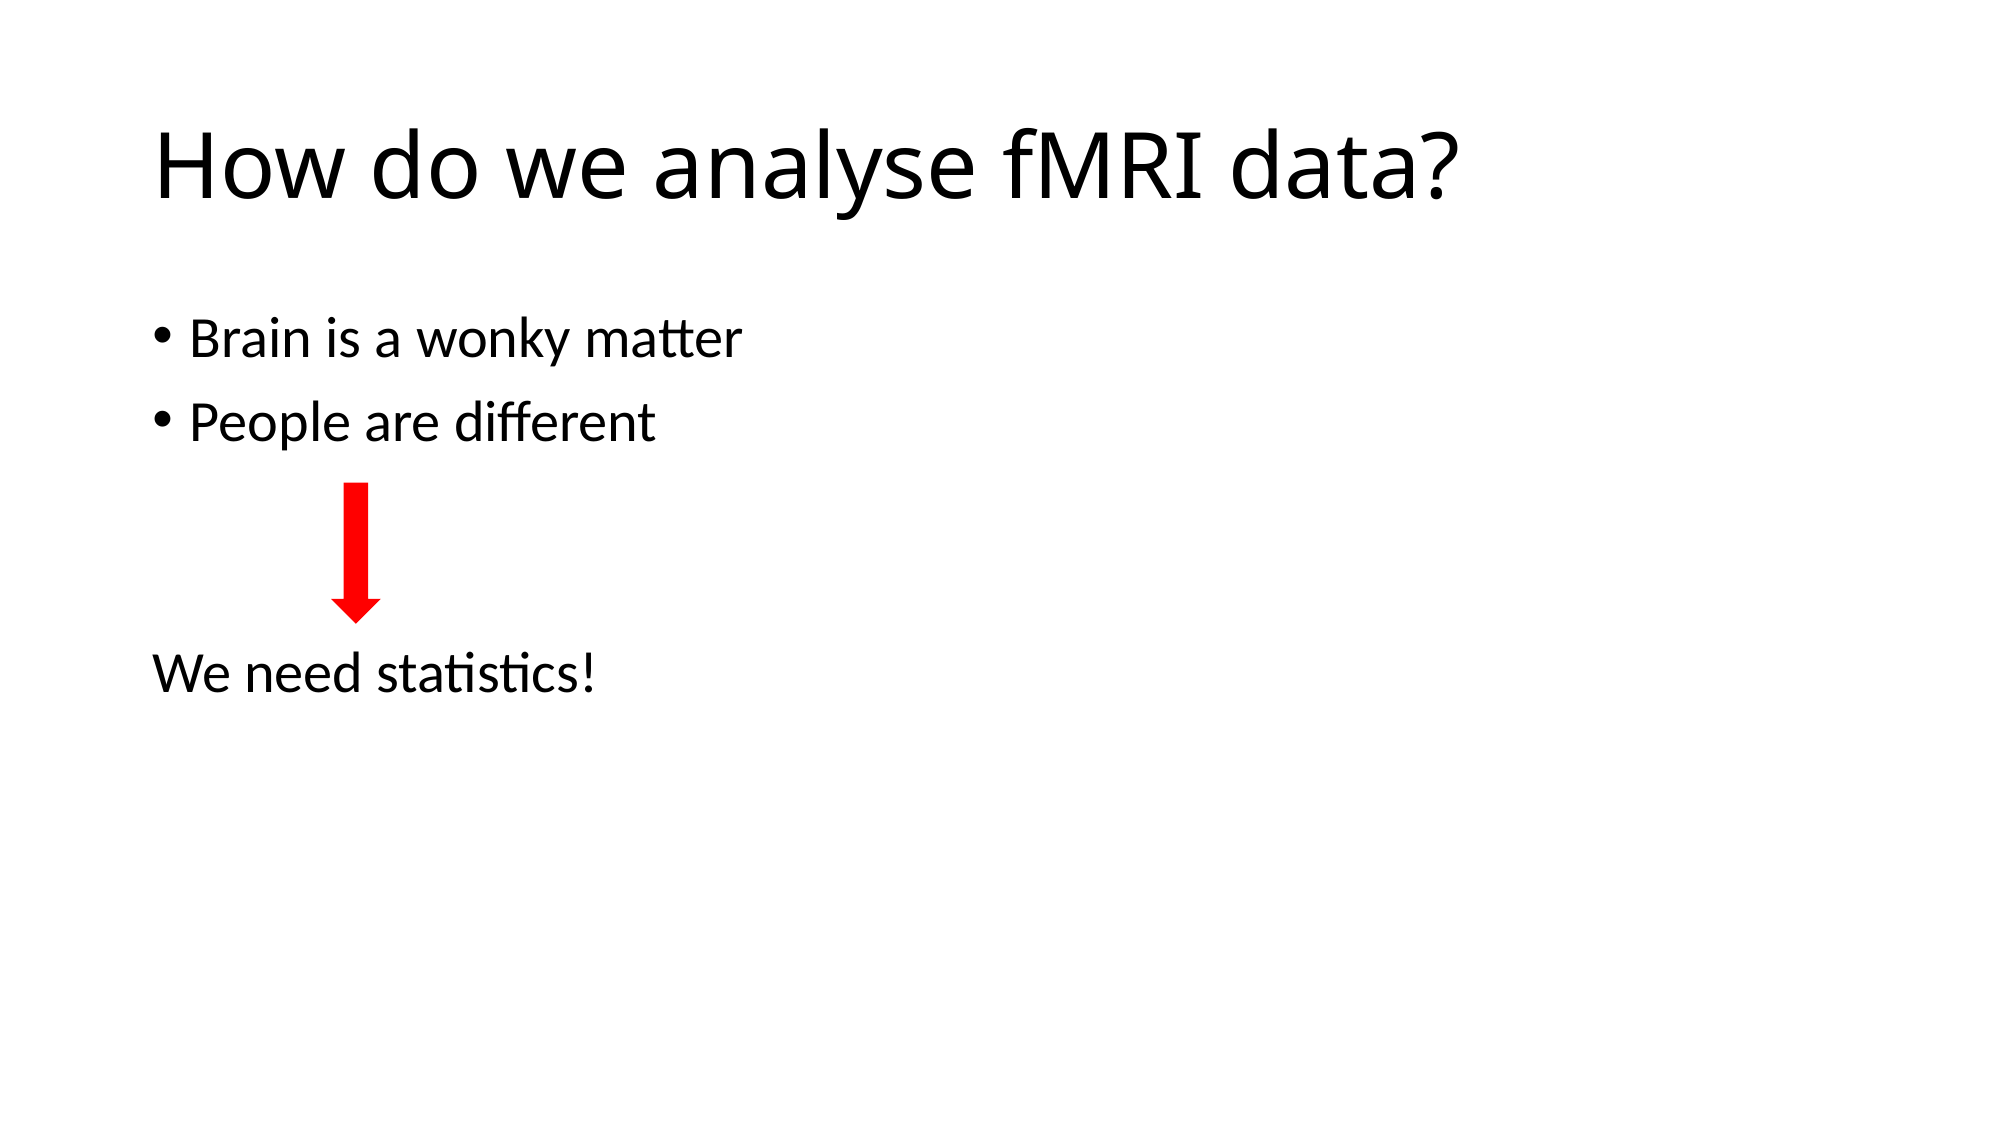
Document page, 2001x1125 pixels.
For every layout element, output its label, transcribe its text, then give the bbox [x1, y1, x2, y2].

text_box [331, 482, 381, 624]
title How do we analyse fMRI data? [137, 59, 1863, 278]
list Brain is a wonky matter People are different We need statistics! [137, 299, 1863, 1014]
